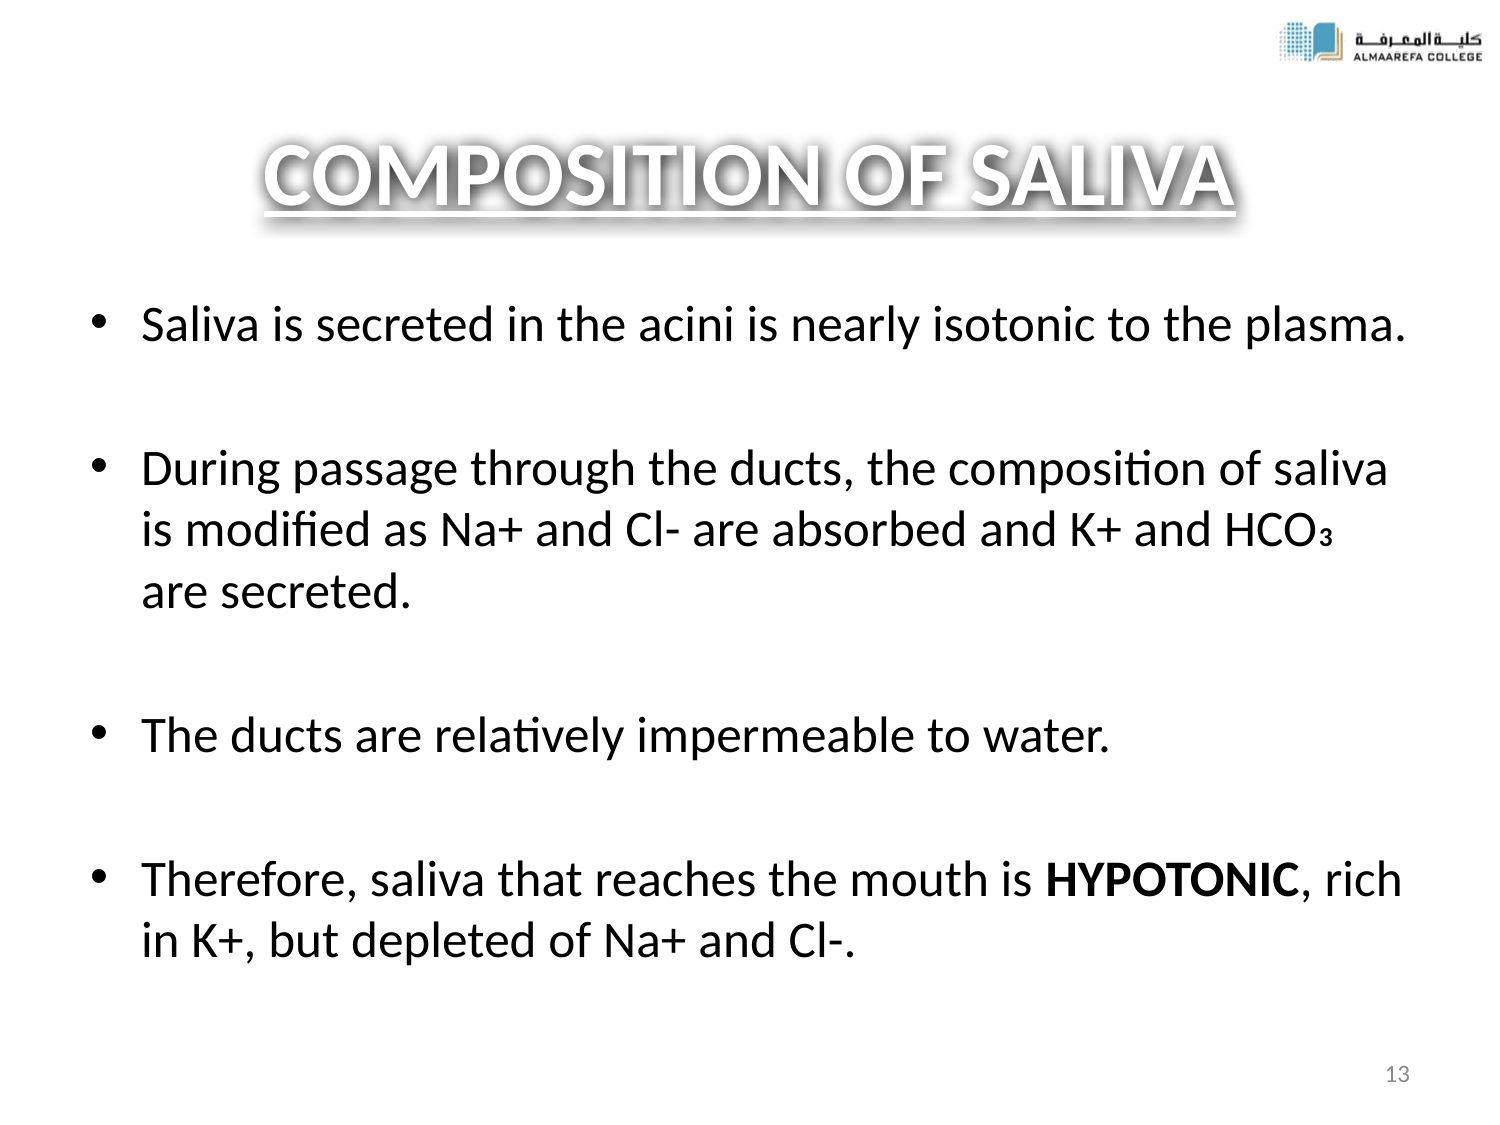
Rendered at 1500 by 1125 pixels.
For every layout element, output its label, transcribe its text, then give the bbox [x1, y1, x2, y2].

slide_number 13 [1074, 1042, 1425, 1103]
picture [1275, 12, 1487, 78]
list Saliva is secreted in the acini is nearly isotonic to the plasma. During passage through the ducts, the composition of saliva is modified as Na+ and Cl- are absorbed and K+ and HCO3 are secreted. The ducts are relatively impermeable to water. Therefore, saliva that reaches the mouth is HYPOTONIC, rich in K+, but depleted of Na+ and Cl-. [75, 282, 1425, 1025]
title COMPOSITION OF SALIVA [75, 75, 1425, 263]
